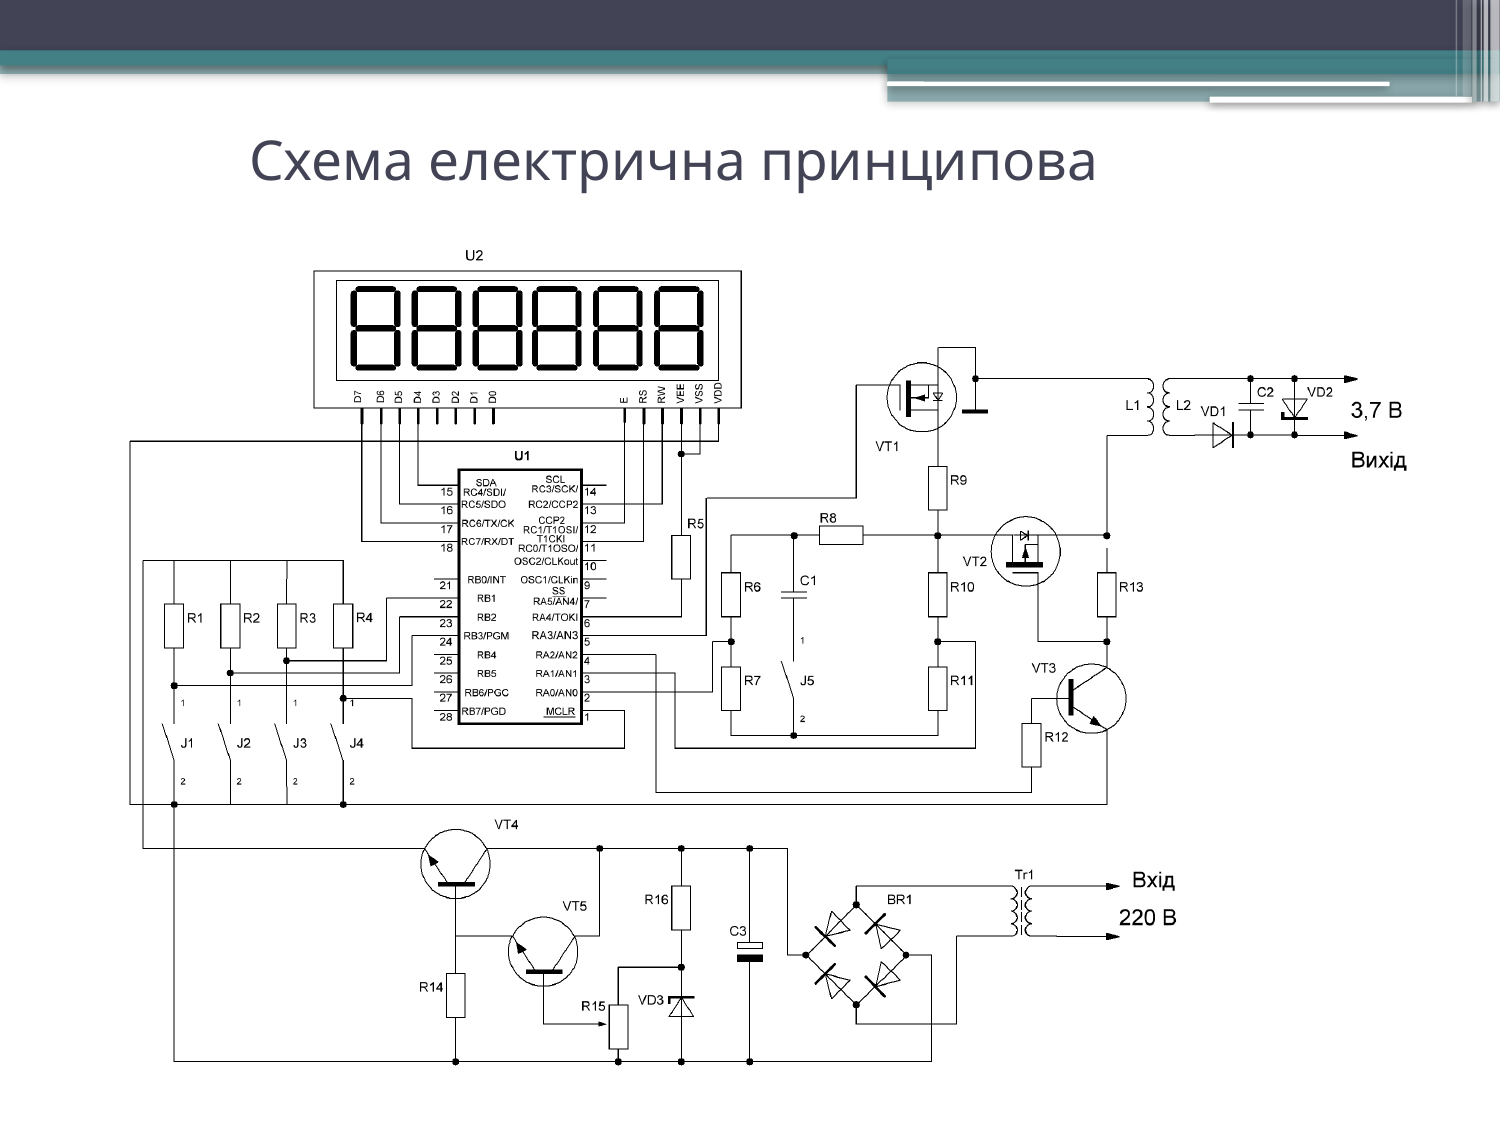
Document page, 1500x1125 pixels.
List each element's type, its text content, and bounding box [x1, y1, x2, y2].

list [105, 222, 1433, 1090]
title Схема електрична принципова [234, 117, 1395, 200]
